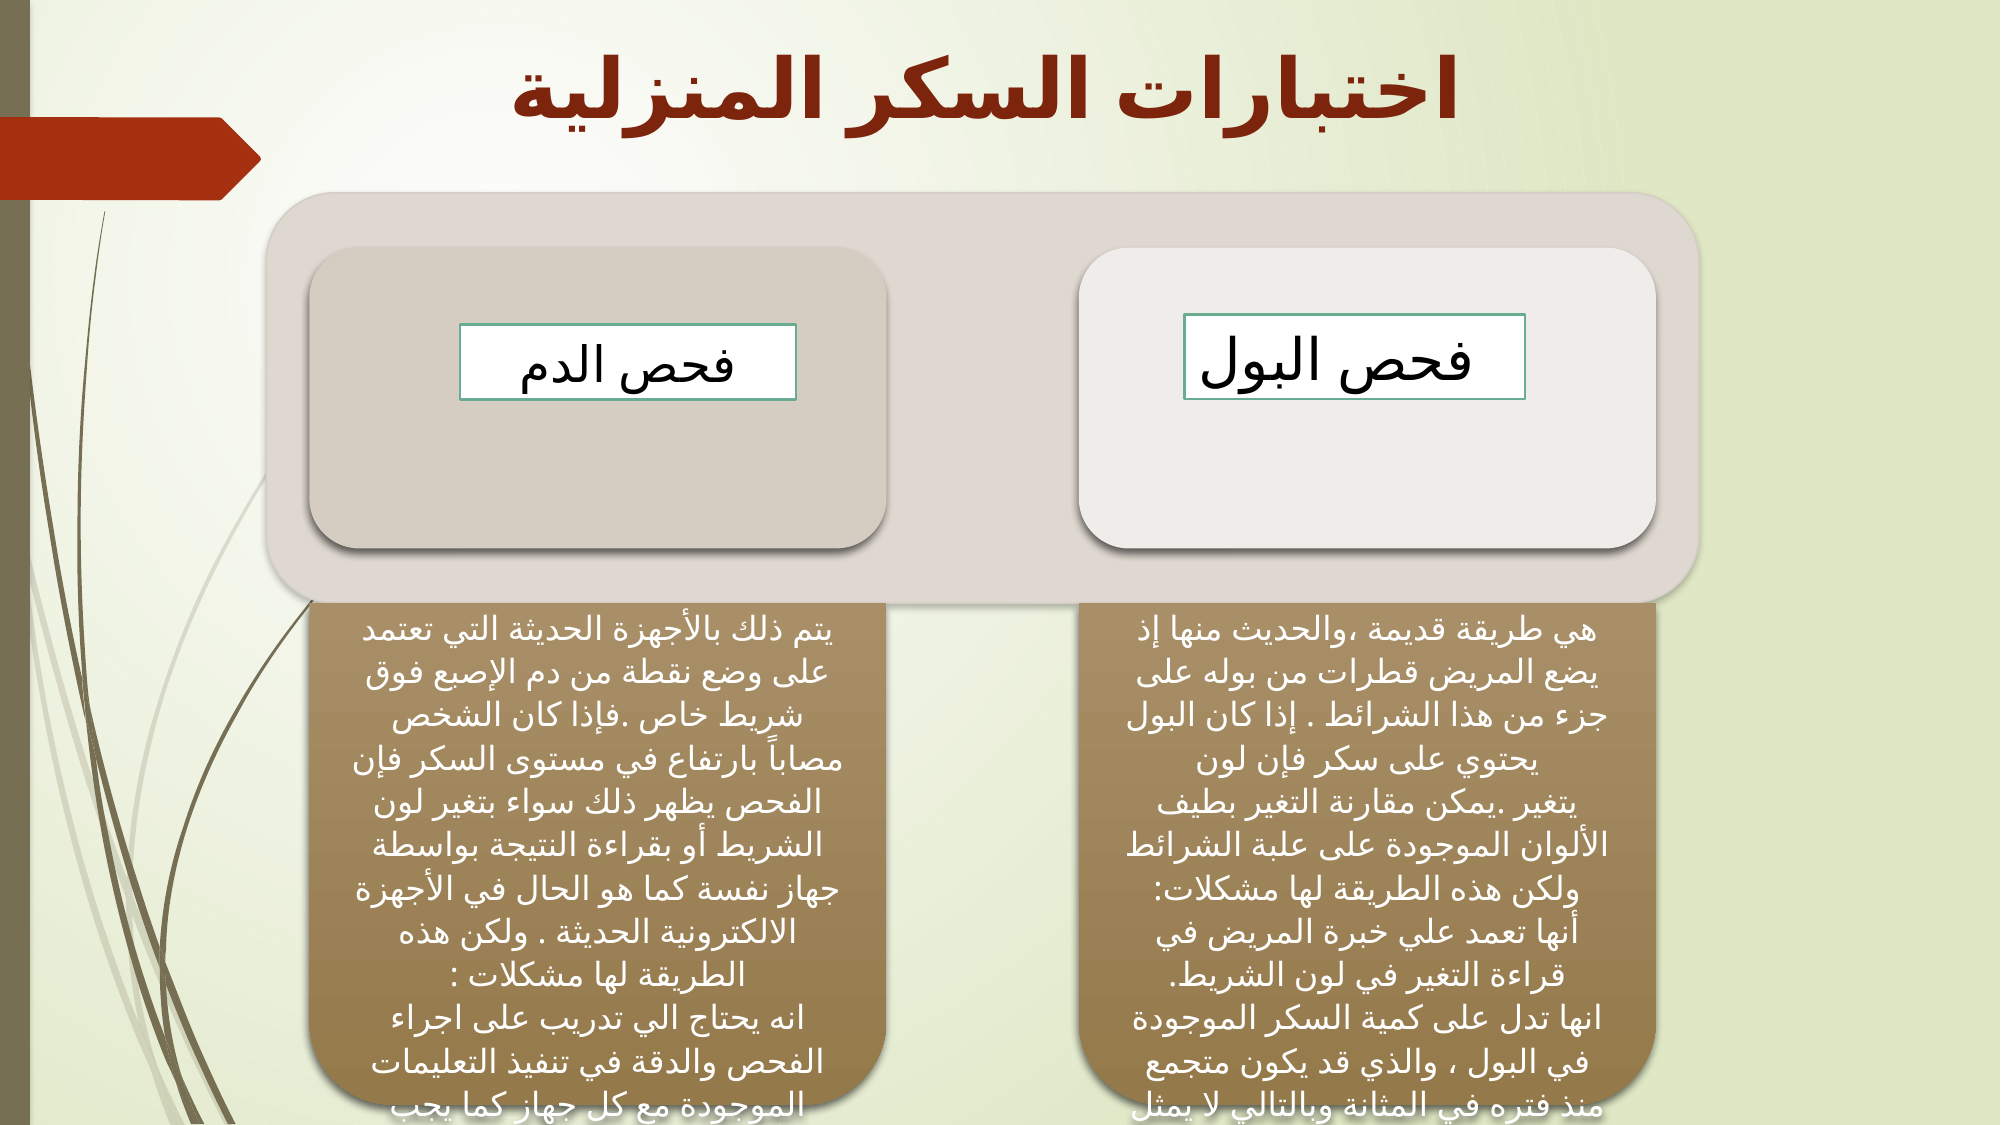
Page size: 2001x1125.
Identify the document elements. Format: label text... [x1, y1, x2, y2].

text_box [266, 192, 1700, 1105]
text_box اختبارات السكر المنزلية [495, 27, 1478, 192]
